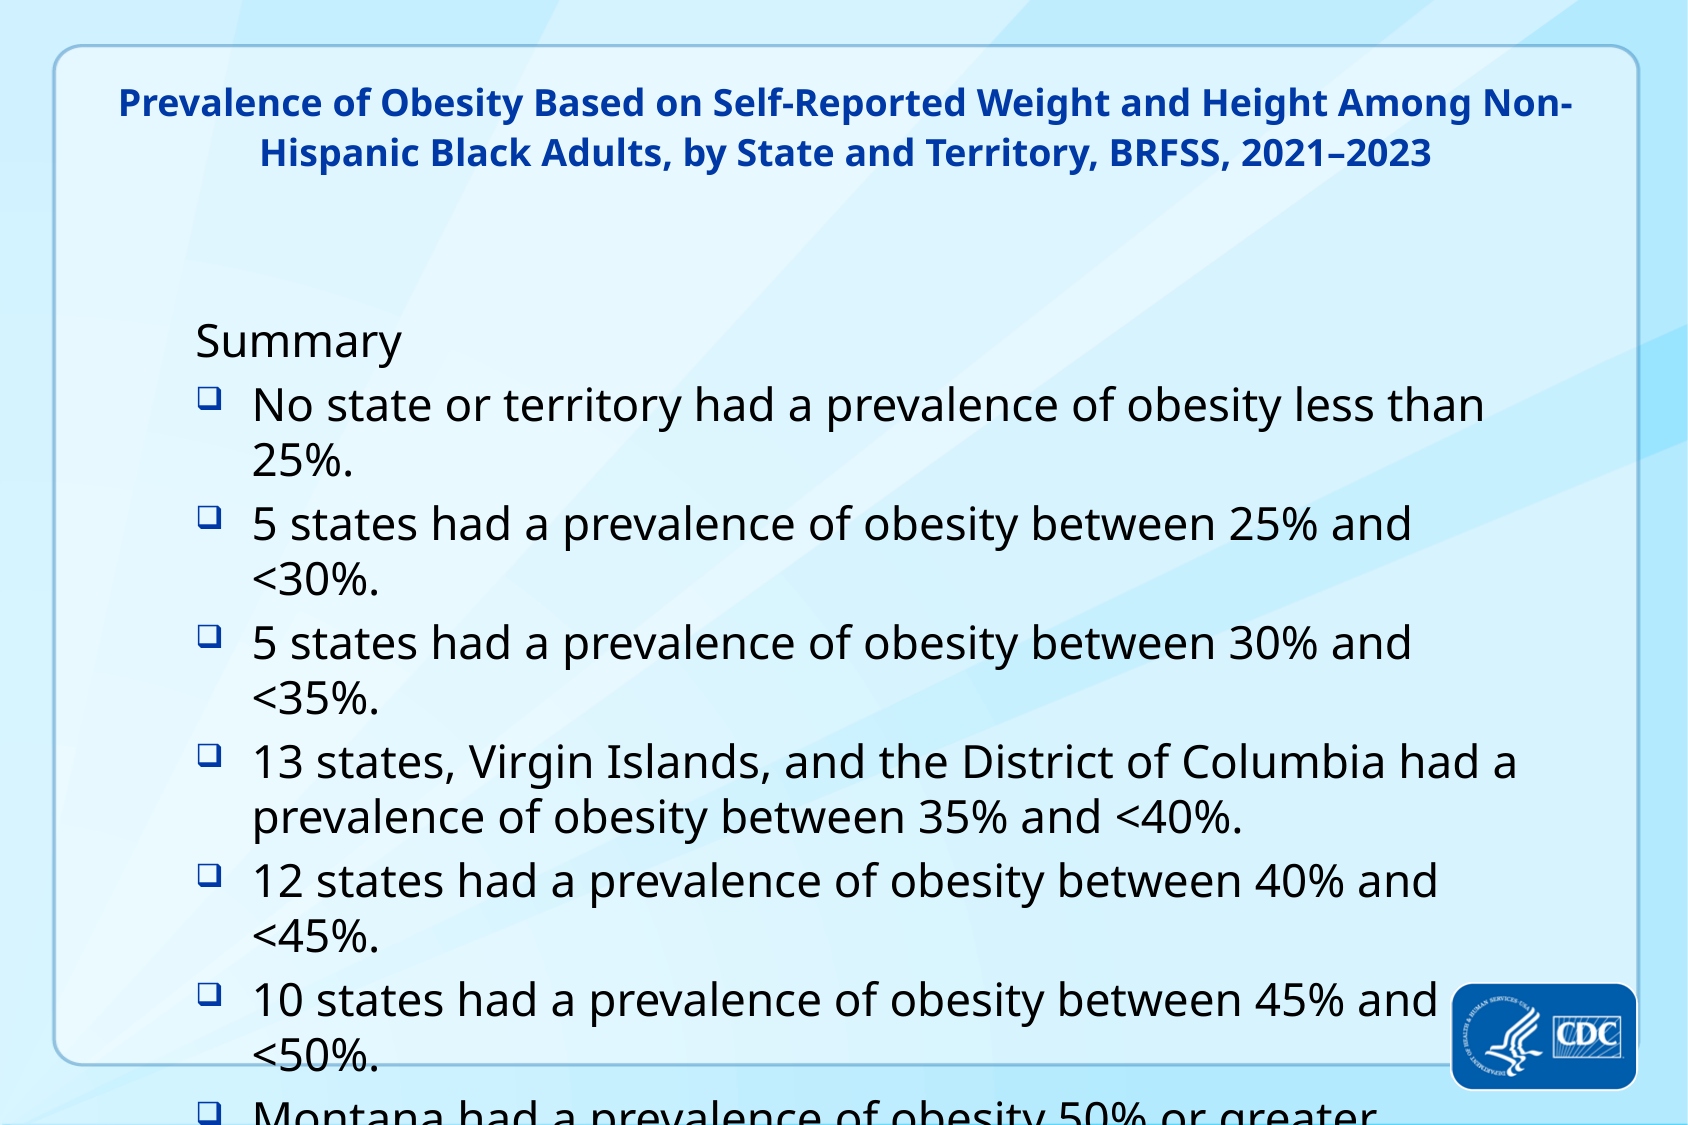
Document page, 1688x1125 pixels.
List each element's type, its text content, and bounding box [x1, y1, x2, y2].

list Summary No state or territory had a prevalence of obesity less than 25%. 5 states had a prevalence of obesity between 25% and <30%. 5 states had a prevalence of obesity between 30% and <35%. 13 states, Virgin Islands, and the District of Columbia had a prevalence of obesity between 35% and <40%. 12 states had a prevalence of obesity between 40% and <45%. 10 states had a prevalence of obesity between 45% and <50%. Montana had a prevalence of obesity 50% or greater. [180, 303, 1544, 923]
title Prevalence of Obesity Based on Self-Reported Weight and Height Among Non-Hispanic Black Adults, by State and Territory, BRFSS, 2021–2023 [60, 83, 1632, 182]
picture [0, 0, 1688, 1125]
picture [199, 1103, 216, 1120]
